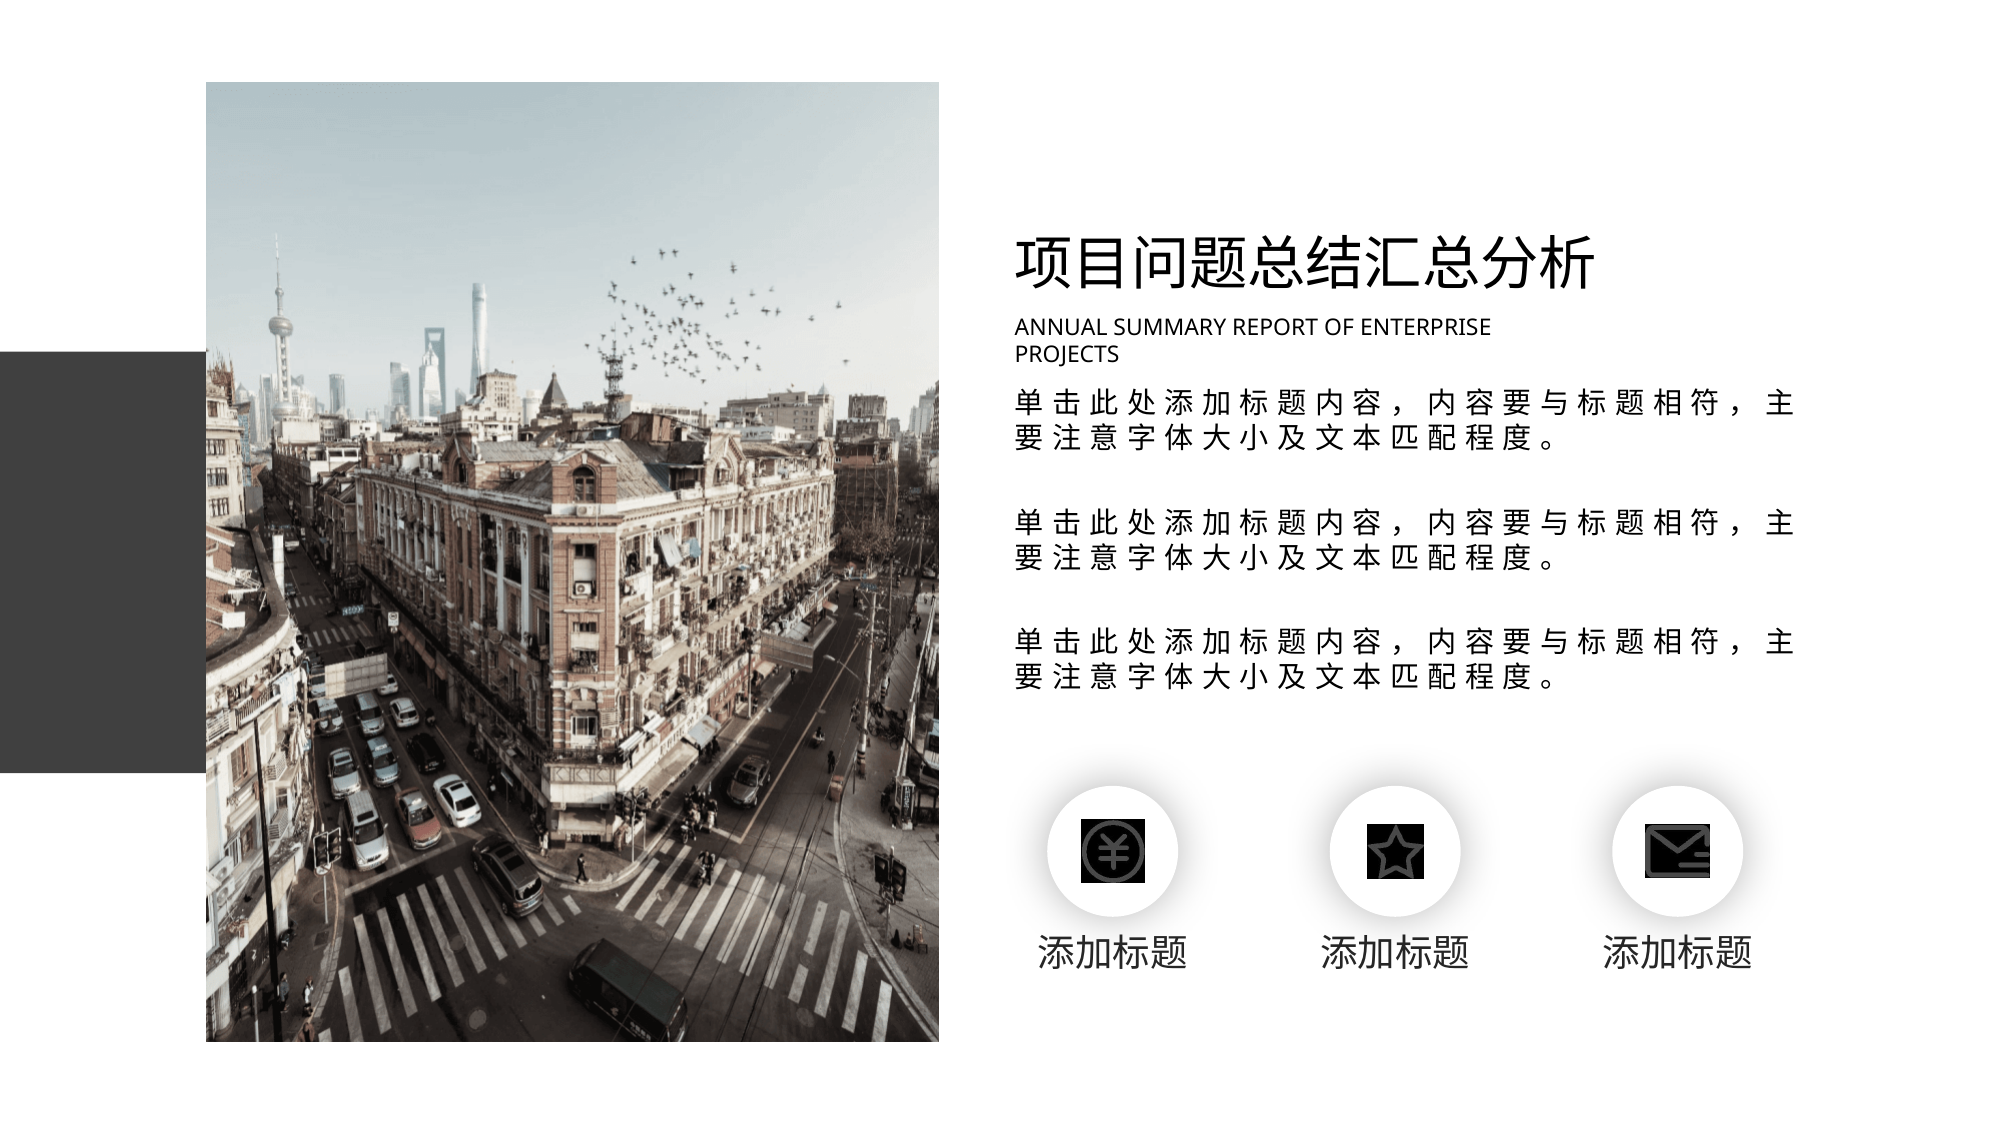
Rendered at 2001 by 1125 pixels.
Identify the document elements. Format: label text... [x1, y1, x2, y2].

text_box 添加标题 [988, 921, 1237, 982]
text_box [1612, 785, 1744, 917]
text_box 单击此处添加标题内容，内容要与标题相符，主要注意字体大小及文本匹配程度。 [999, 496, 1855, 582]
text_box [999, 218, 1660, 376]
text_box 单击此处添加标题内容，内容要与标题相符，主要注意字体大小及文本匹配程度。 [999, 615, 1855, 701]
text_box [0, 82, 939, 1043]
text_box 单击此处添加标题内容，内容要与标题相符，主要注意字体大小及文本匹配程度。 [999, 377, 1855, 462]
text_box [1047, 785, 1179, 917]
text_box 添加标题 [1553, 921, 1802, 982]
text_box 添加标题 [1271, 921, 1520, 982]
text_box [1329, 785, 1461, 917]
